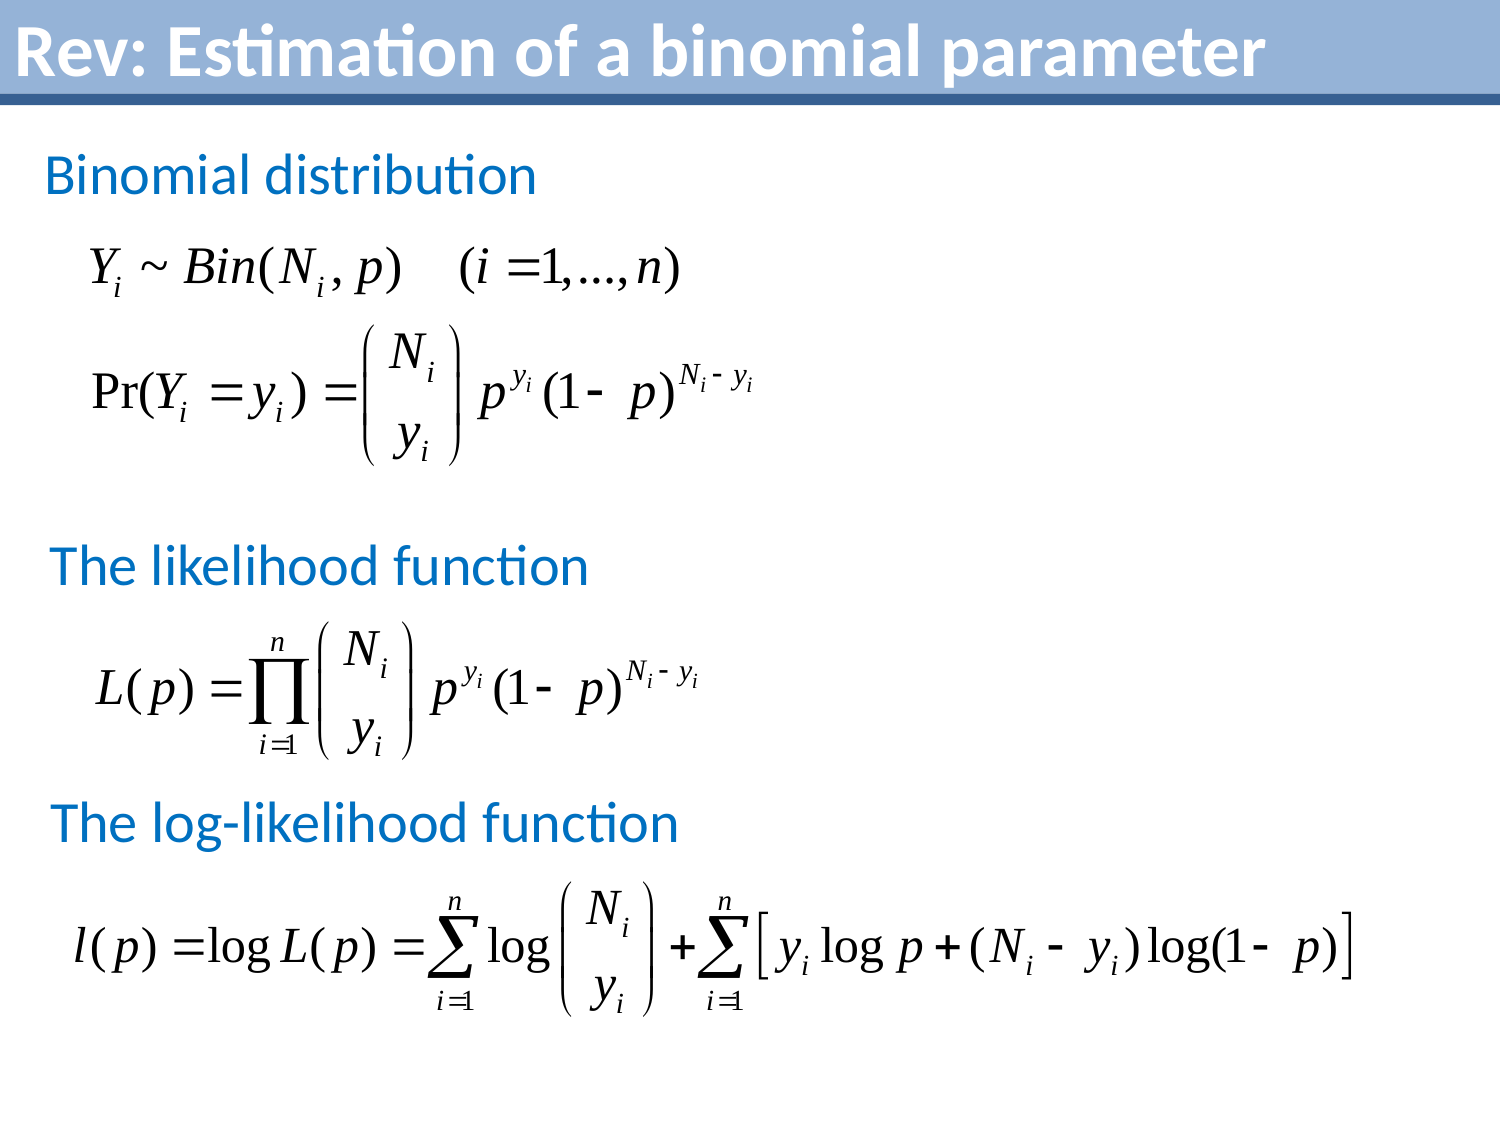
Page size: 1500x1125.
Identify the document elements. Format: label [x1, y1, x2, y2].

text_box [34, 784, 1366, 1030]
text_box [0, 0, 1500, 106]
text_box [34, 527, 1149, 774]
text_box [29, 136, 1447, 479]
